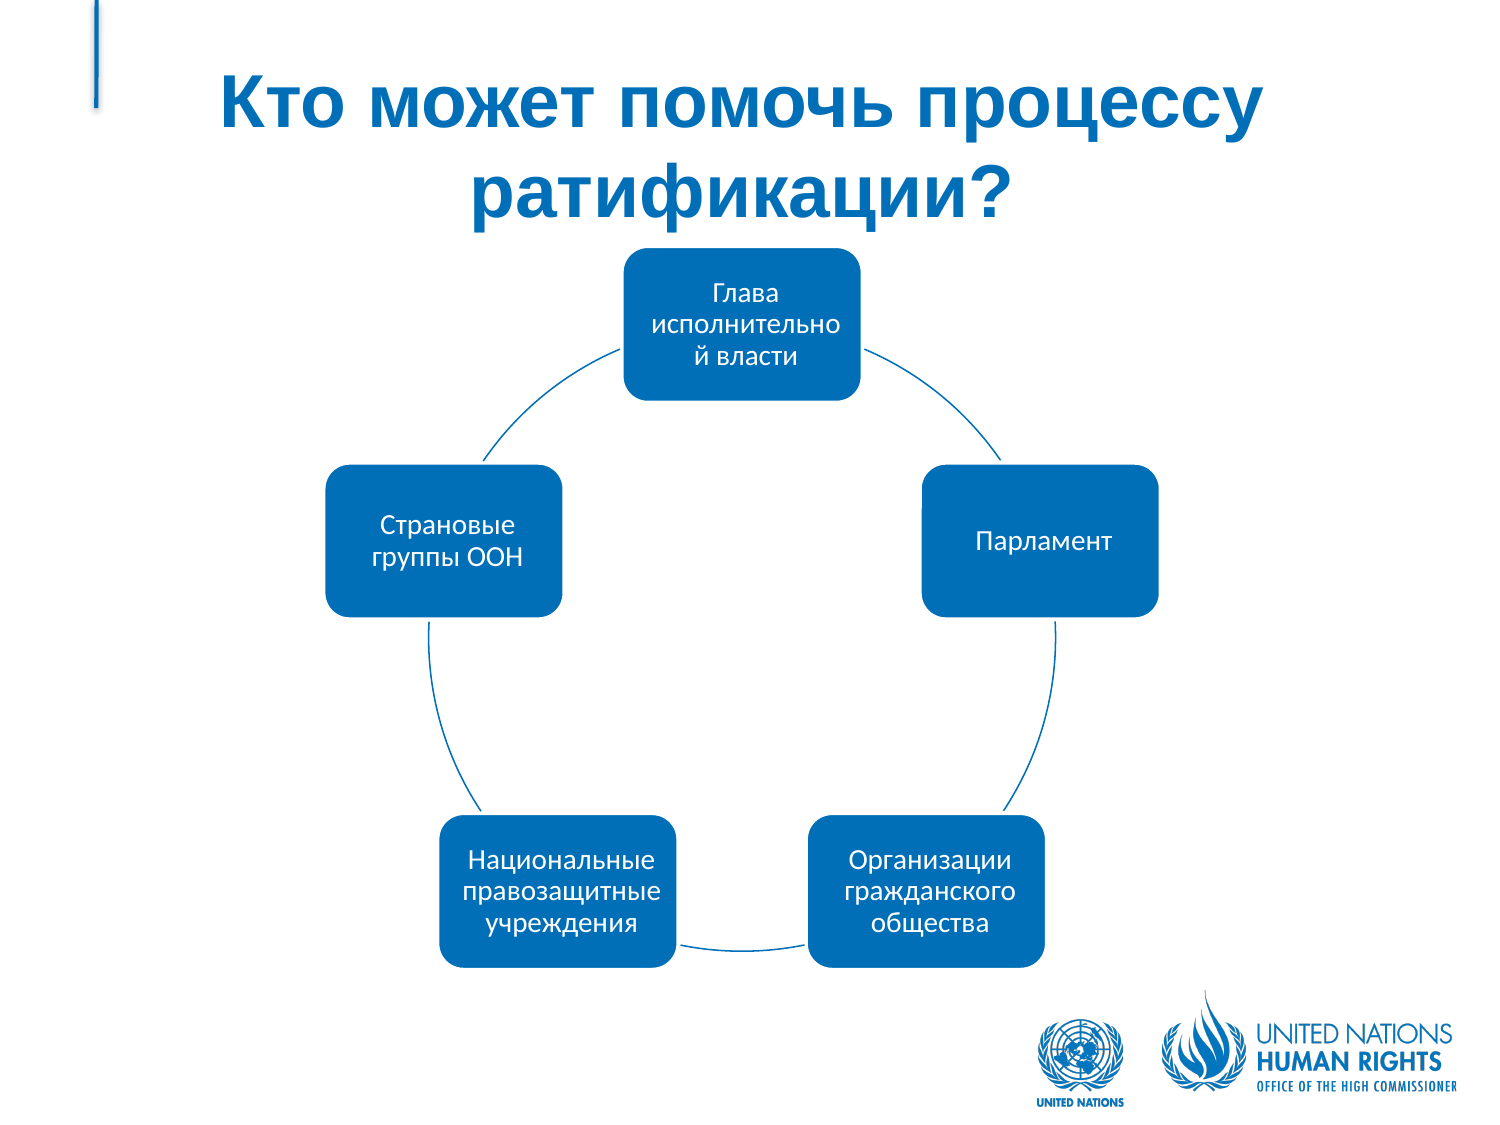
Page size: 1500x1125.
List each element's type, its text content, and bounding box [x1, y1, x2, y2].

title Кто может помочь процессу ратификации? [121, 45, 1363, 224]
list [121, 245, 1363, 981]
picture [1037, 990, 1457, 1107]
